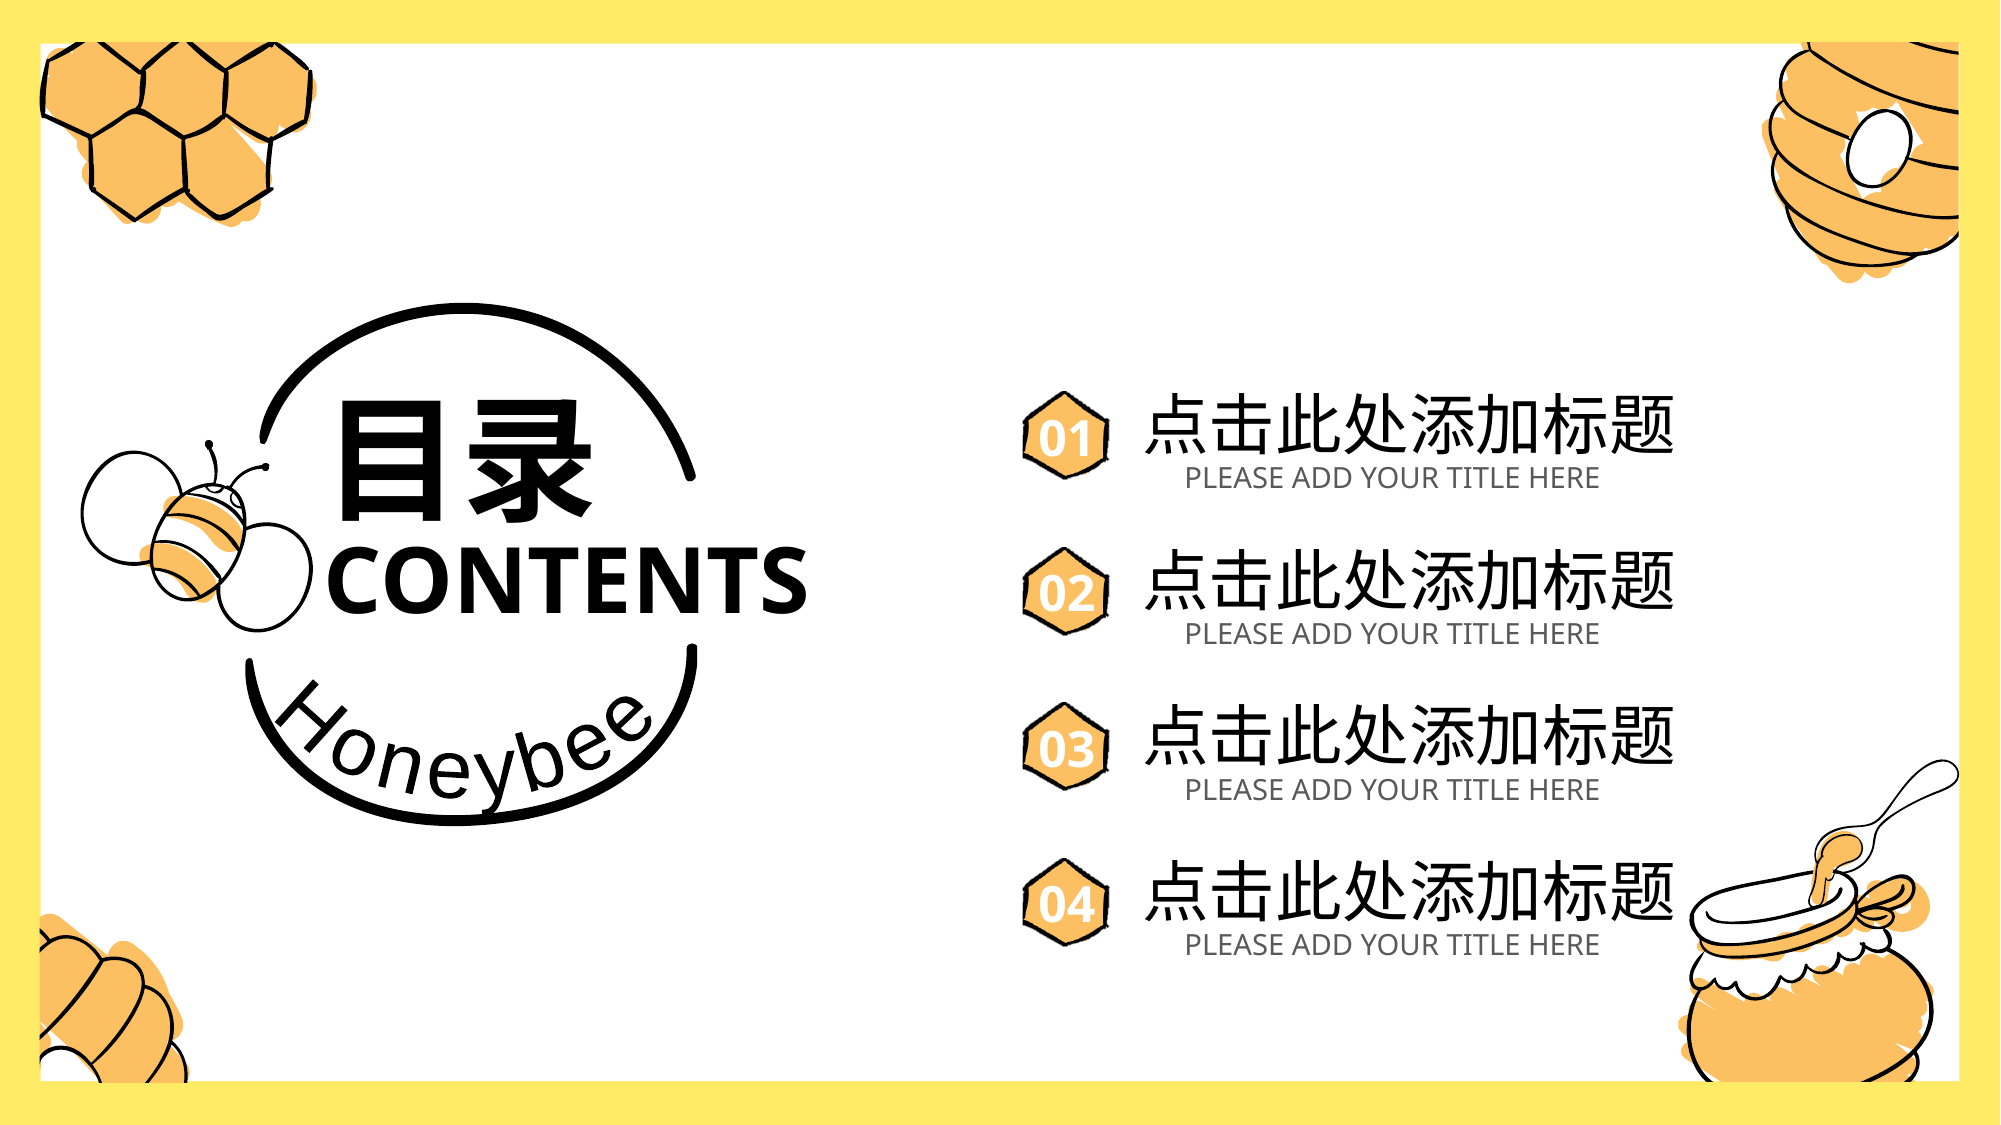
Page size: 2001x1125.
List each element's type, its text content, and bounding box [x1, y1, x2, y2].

picture [79, 299, 685, 633]
picture [39, 42, 317, 227]
text_box PLEASE ADD YOUR TITLE HERE [1169, 763, 1616, 814]
text_box 点击此处添加标题 [1127, 686, 1762, 782]
text_box 点击此处添加标题 [1127, 531, 1762, 626]
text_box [1011, 857, 1123, 947]
text_box PLEASE ADD YOUR TITLE HERE [1169, 452, 1616, 502]
picture [1761, 42, 1959, 294]
text_box 点击此处添加标题 [1127, 375, 1762, 471]
picture [39, 643, 698, 1083]
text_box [1011, 701, 1123, 791]
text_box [1678, 759, 1960, 1082]
text_box 目录 CONTENTS [309, 390, 860, 640]
text_box PLEASE ADD YOUR TITLE HERE [1169, 607, 1616, 658]
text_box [1011, 390, 1123, 480]
text_box PLEASE ADD YOUR TITLE HERE [1169, 918, 1616, 969]
text_box 点击此处添加标题 [1127, 842, 1678, 937]
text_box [1011, 546, 1123, 636]
